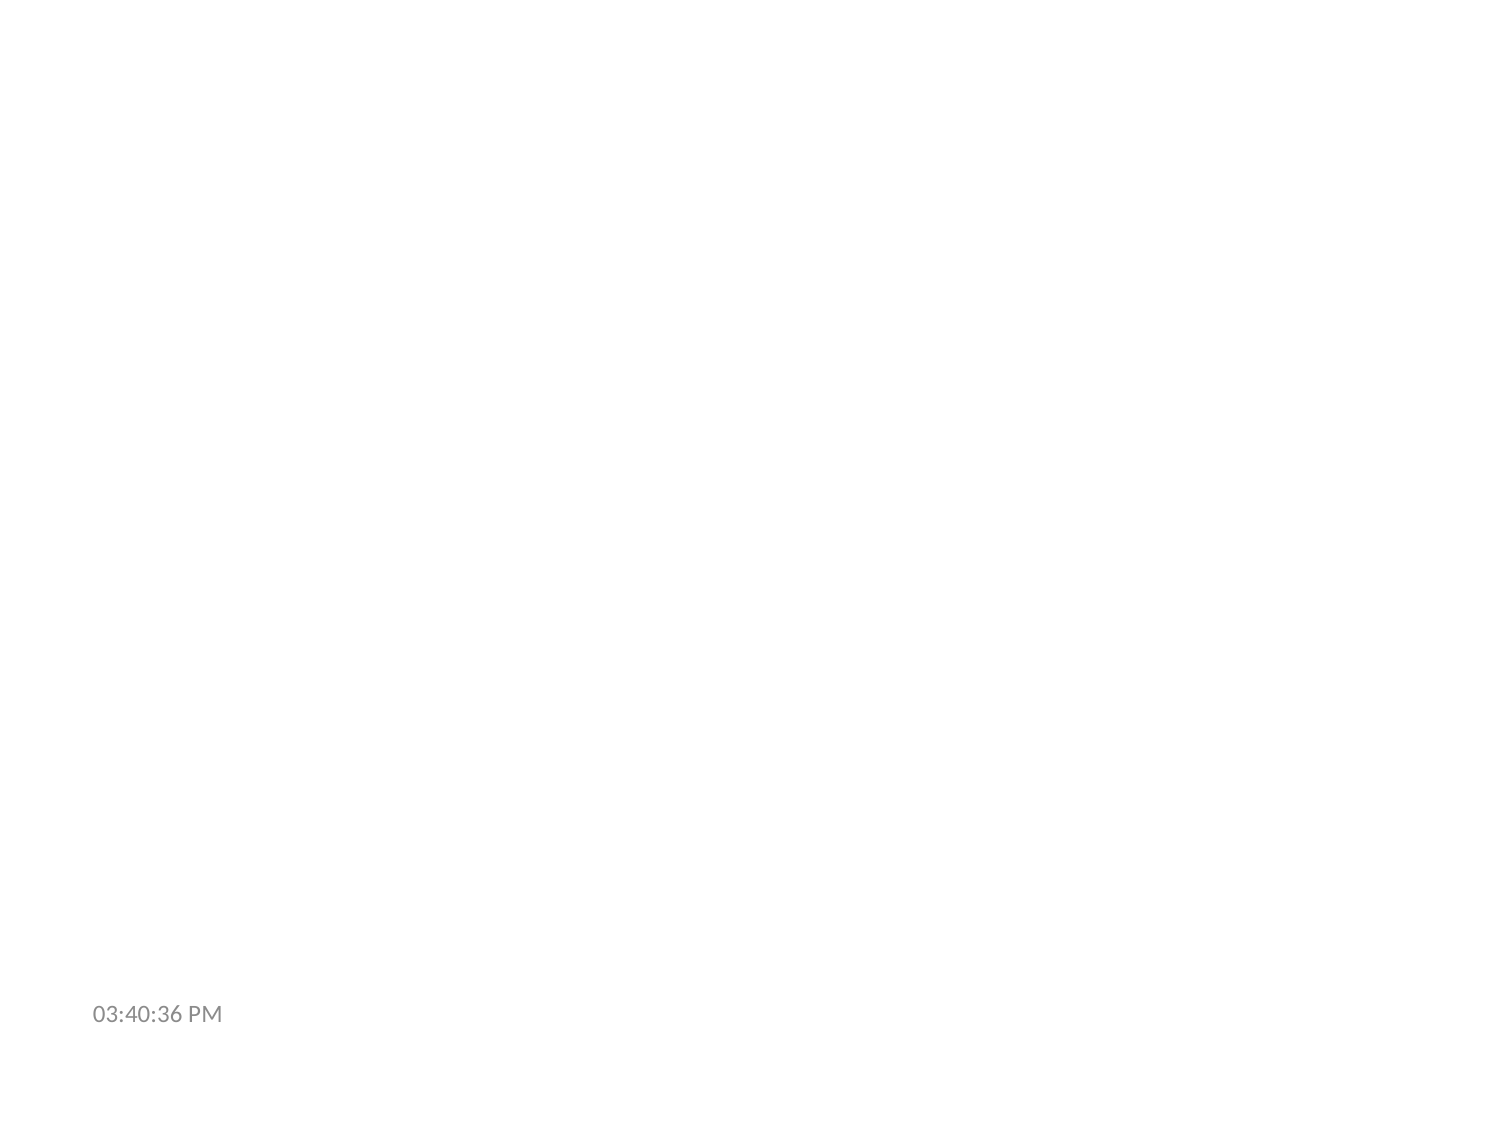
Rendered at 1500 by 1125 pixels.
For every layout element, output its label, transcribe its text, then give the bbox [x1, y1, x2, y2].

text_box 3:35:09 PM [77, 982, 428, 1043]
